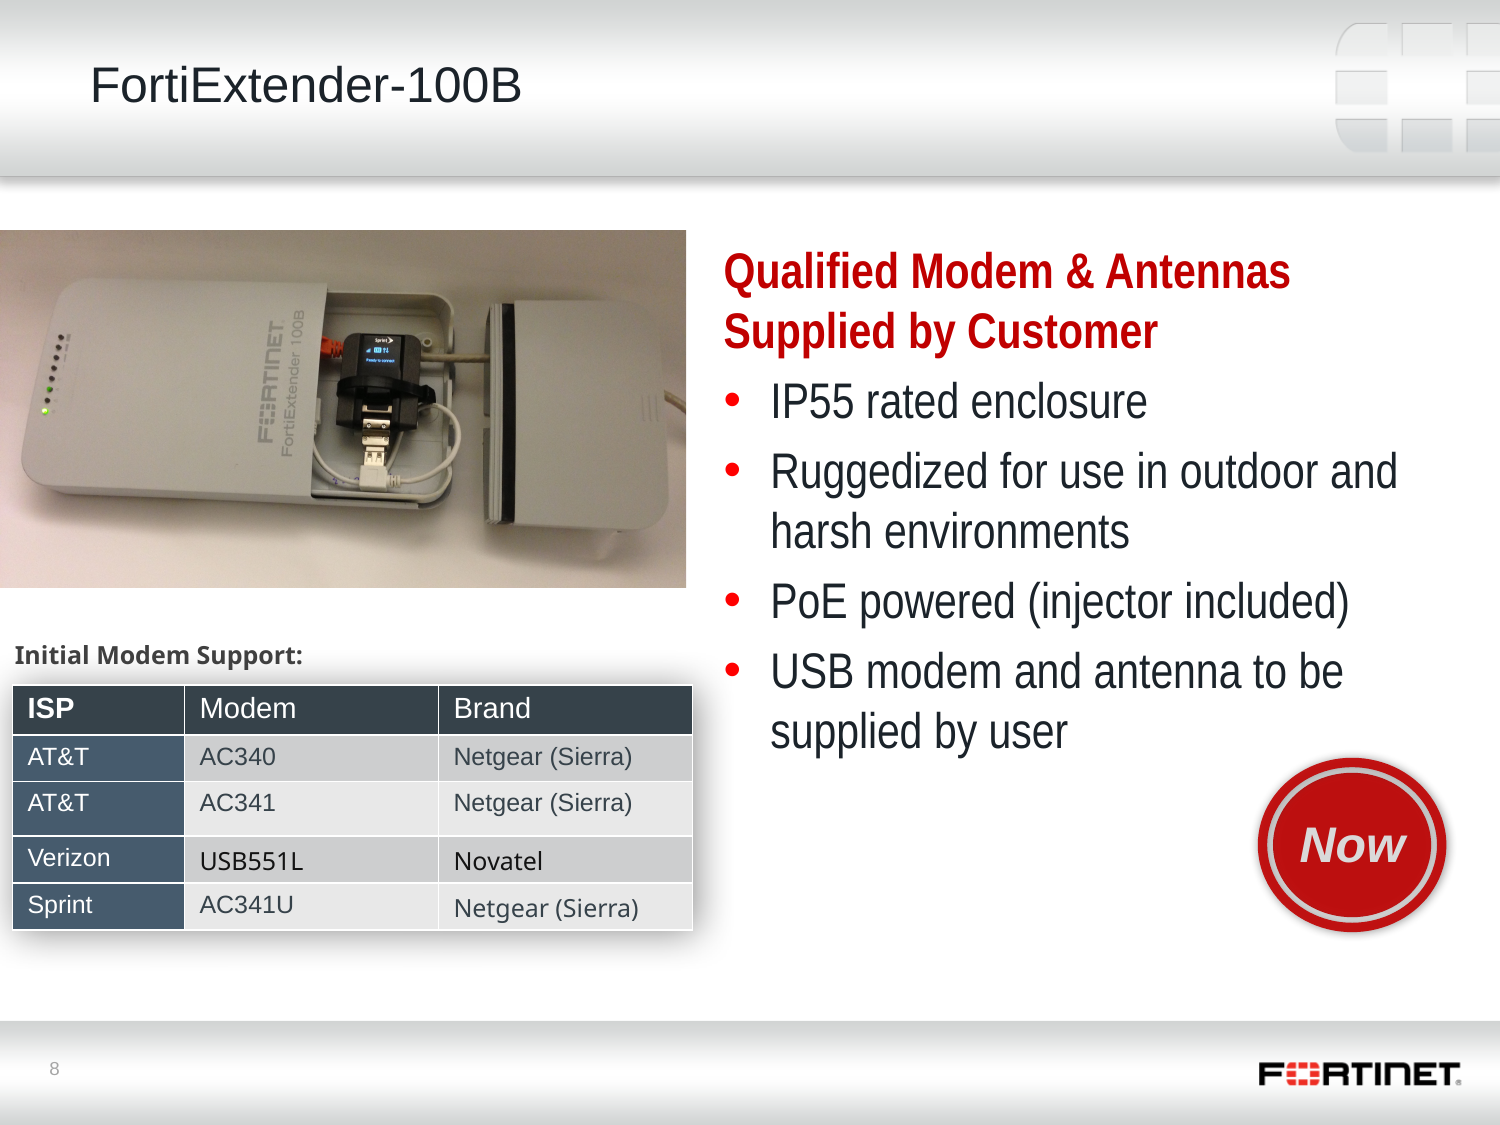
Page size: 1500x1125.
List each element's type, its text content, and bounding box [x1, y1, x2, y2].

table_cell AT&T [13, 782, 184, 835]
text_box Initial Modem Support: [0, 632, 617, 677]
picture [0, 0, 1500, 1125]
table_cell Novatel [439, 837, 692, 882]
table_cell Netgear (Sierra) [439, 736, 692, 781]
table_cell Sprint [13, 884, 184, 929]
list Qualified Modem & Antennas Supplied by Customer IP55 rated enclosure Ruggedized for use in outdoor and harsh environments PoE powered (injector included) USB modem and antenna to be supplied by user [708, 231, 1425, 976]
table_cell AC341U [185, 884, 438, 929]
table_header Modem [185, 686, 438, 734]
table_cell USB551L [185, 837, 438, 882]
title FortiExtender-100B [75, 45, 1425, 138]
table_header Brand [439, 686, 692, 734]
table_cell AT&T [13, 736, 184, 781]
table_cell Netgear (Sierra) [439, 884, 692, 929]
table_header ISP [13, 686, 184, 734]
table_cell AC341 [185, 782, 438, 835]
table_cell AC340 [185, 736, 438, 781]
table_cell Netgear (Sierra) [439, 782, 692, 835]
table_cell Verizon [13, 837, 184, 882]
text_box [1262, 762, 1442, 928]
